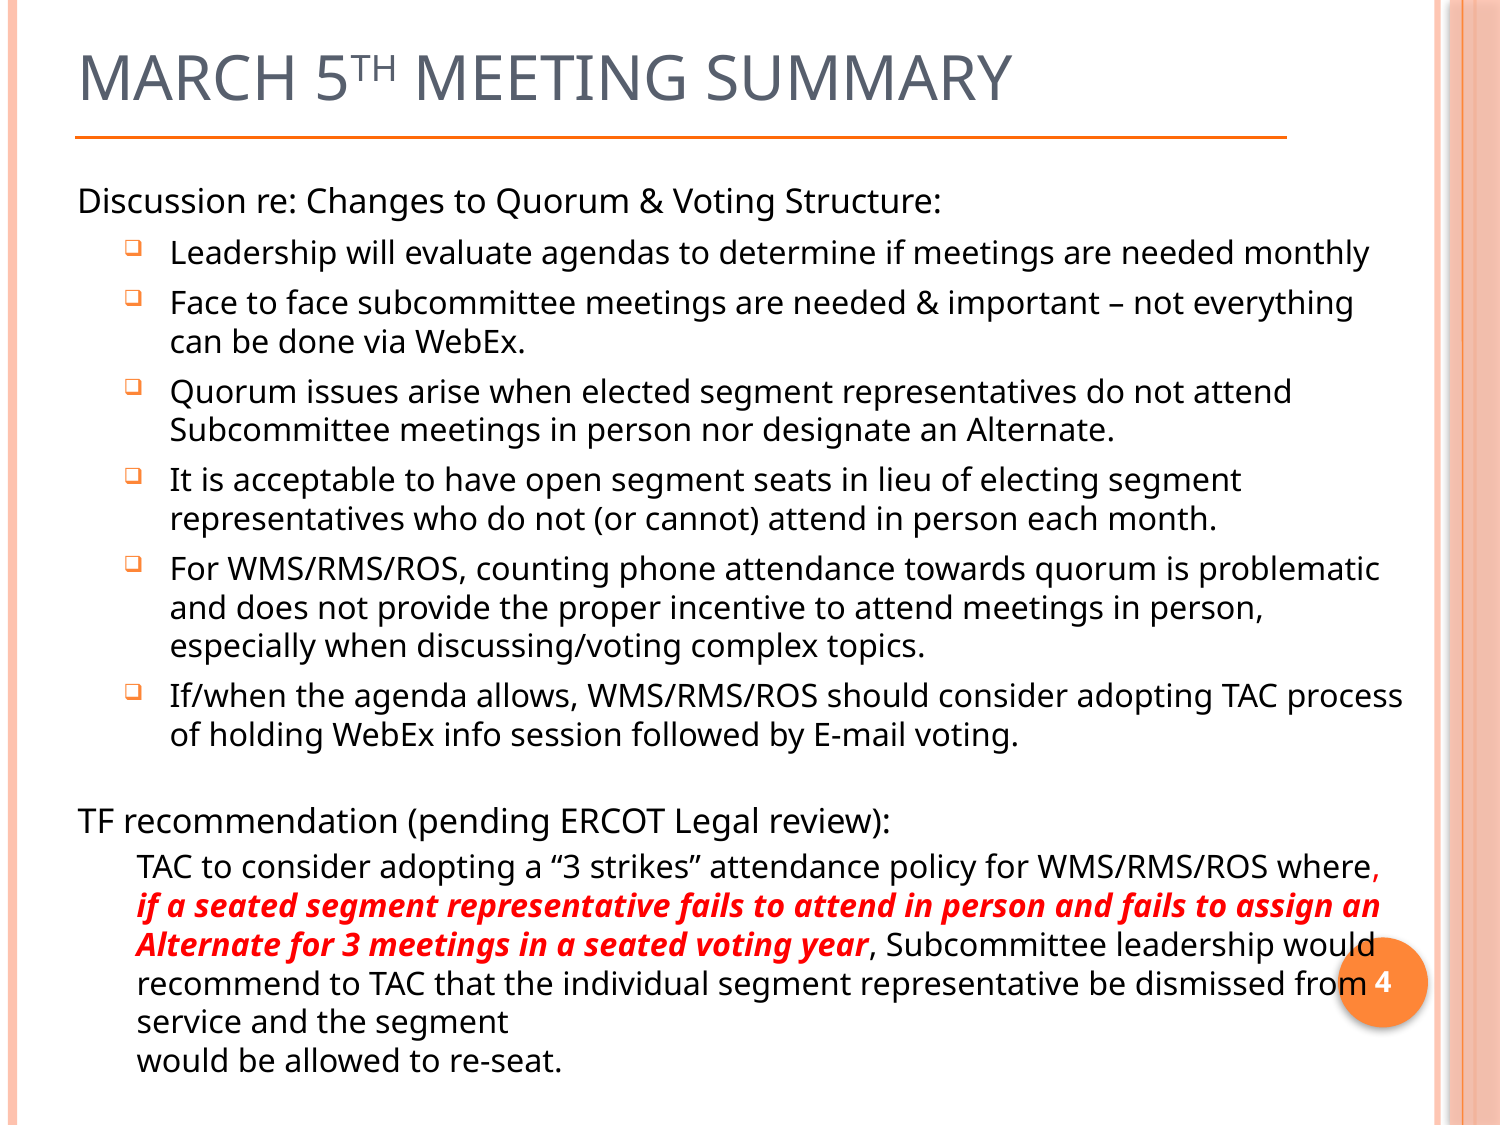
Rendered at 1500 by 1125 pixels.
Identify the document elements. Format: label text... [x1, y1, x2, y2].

slide_number 4 [1425, 940, 1434, 1027]
title March 5th meeting summary [62, 24, 1288, 121]
text_box Discussion re: Changes to Quorum & Voting Structure: Leadership will evaluate agendas to determine if meetings are needed monthly Face to face subcommittee meetings are needed & important – not everything can be done via WebEx. Quorum issues arise when elected segment representatives do not attend Subcommittee meetings in person nor designate an Alternate. It is acceptable to have open segment seats in lieu of electing segment representatives who do not (or cannot) attend in person each month. For WMS/RMS/ROS, counting phone attendance towards quorum is problematic and does not provide the proper incentive to attend meetings in person, especially when discussing/voting complex topics. If/when the agenda allows, WMS/RMS/ROS should consider adopting TAC process of holding WebEx info session followed by E-mail voting. TF recommendation (pending ERCOT Legal review): TAC to consider adopting a “3 strikes” attendance policy for WMS/RMS/ROS where, if a seated segment representative fails to attend in person and fails to assign an Alternate for 3 meetings in a seated voting year, Subcommittee leadership would recommend to TAC that the individual segment representative be dismissed from service and the segment would be allowed to re-seat. [62, 149, 1425, 1091]
